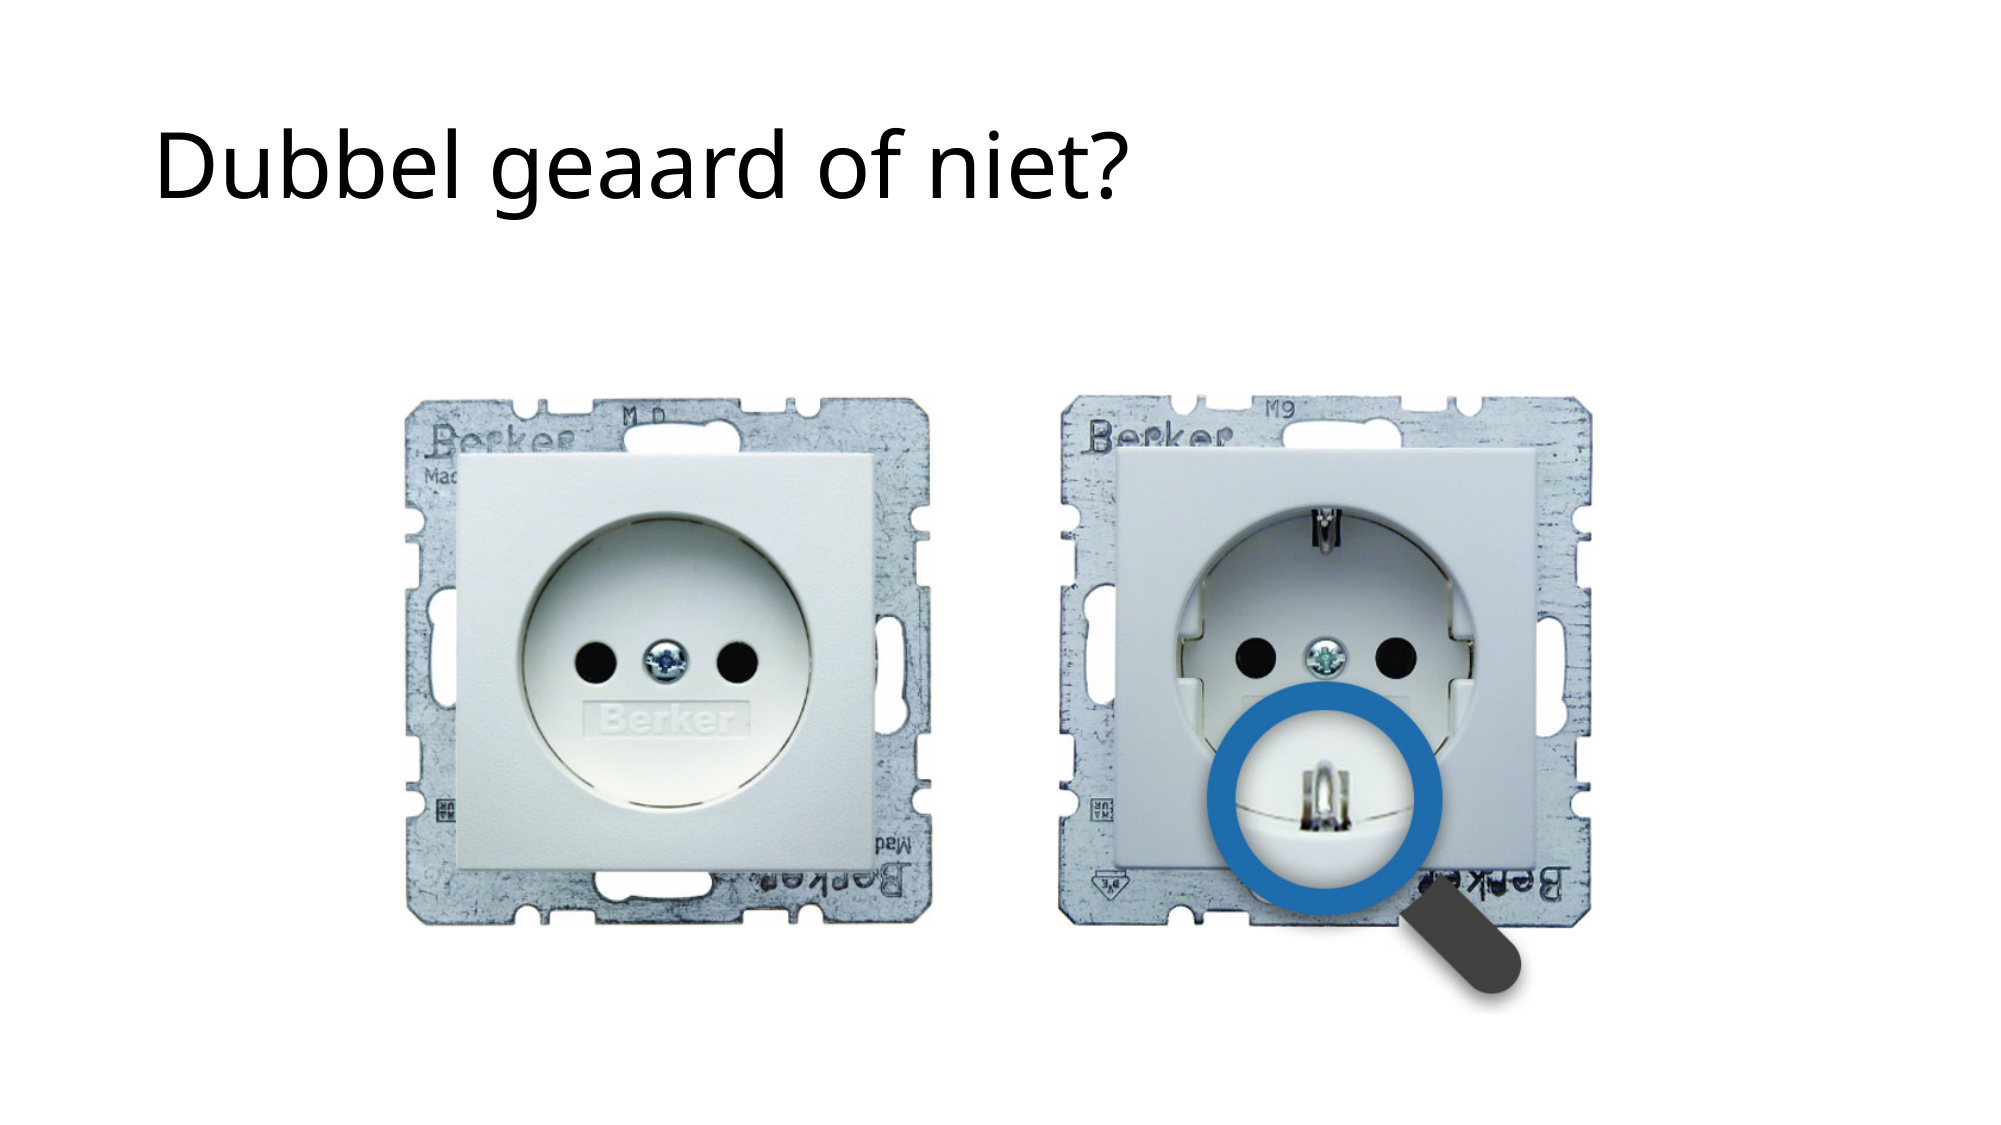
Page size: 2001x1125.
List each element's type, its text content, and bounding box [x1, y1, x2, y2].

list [286, 299, 1714, 1014]
title Dubbel geaard of niet? [137, 59, 1863, 278]
